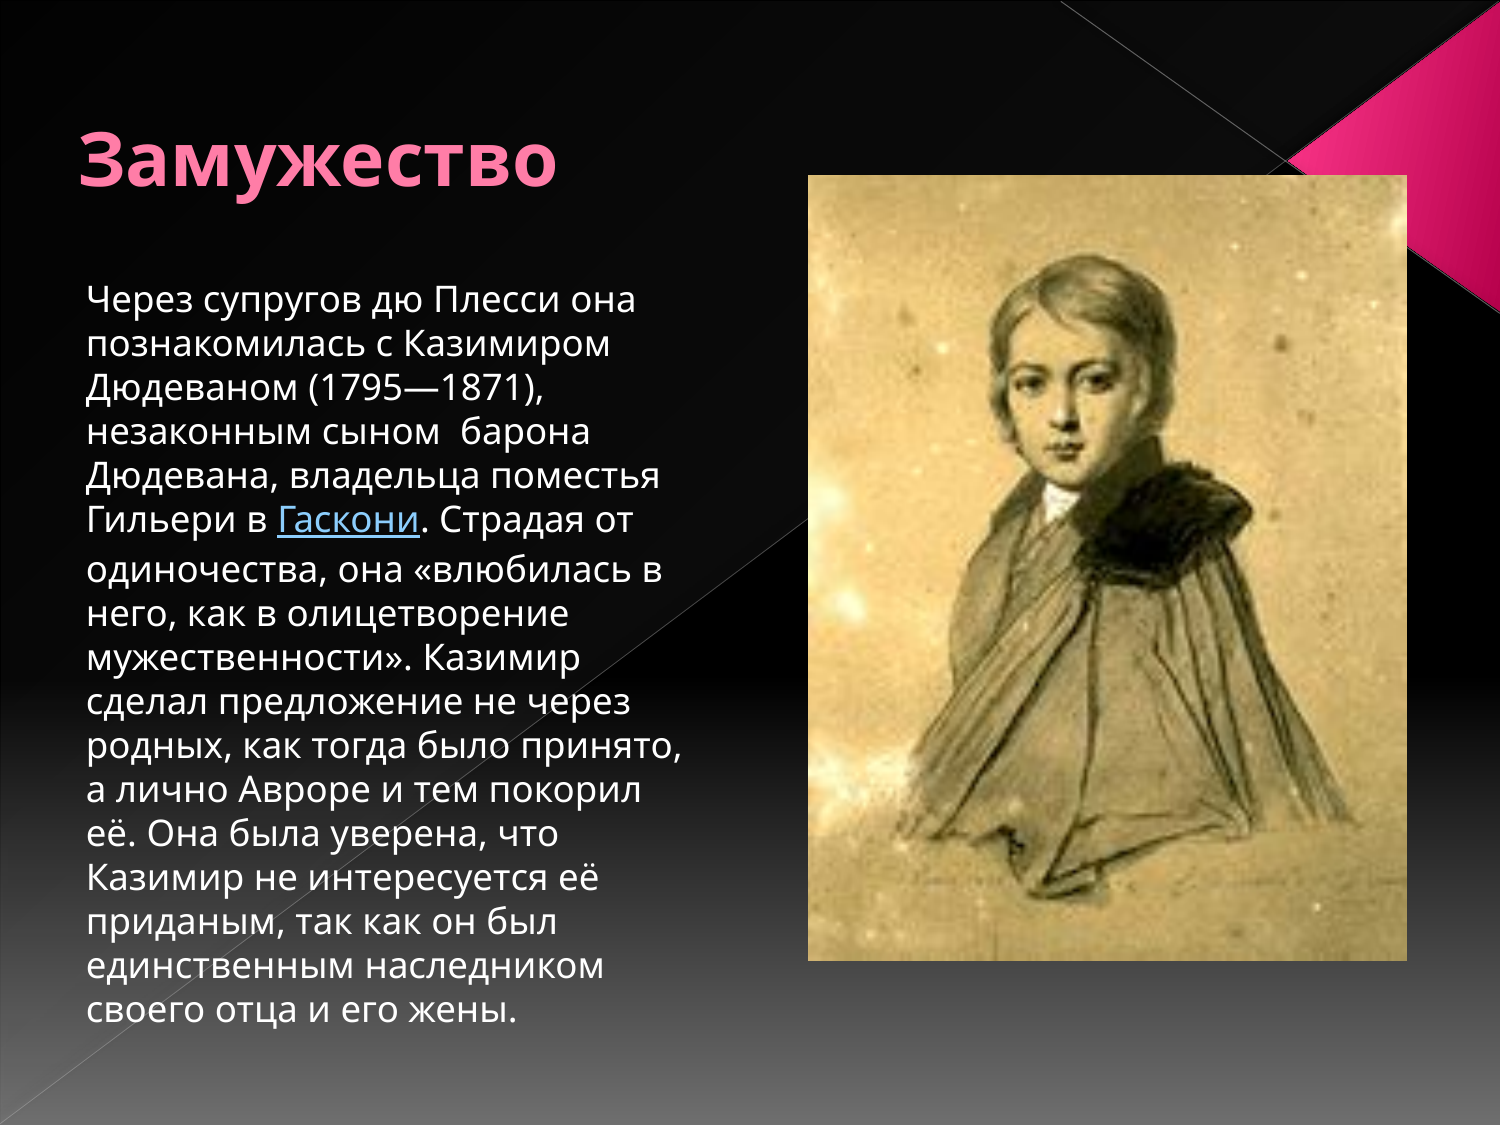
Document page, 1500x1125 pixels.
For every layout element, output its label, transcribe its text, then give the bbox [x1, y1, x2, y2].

list Через супругов дю Плесси она познакомилась с Казимиром Дюдеваном (1795—1871), незаконным сыном барона Дюдевана, владельца поместья Гильери в Гаскони. Страдая от одиночества, она «влюбилась в него, как в олицетворение мужественности». Казимир сделал предложение не через родных, как тогда было принято, а лично Авроре и тем покорил её. Она была уверена, что Казимир не интересуется её приданым, так как он был единственным наследником своего отца и его жены. [62, 267, 700, 1055]
title Замужество [62, 44, 1250, 268]
picture [808, 175, 1407, 962]
